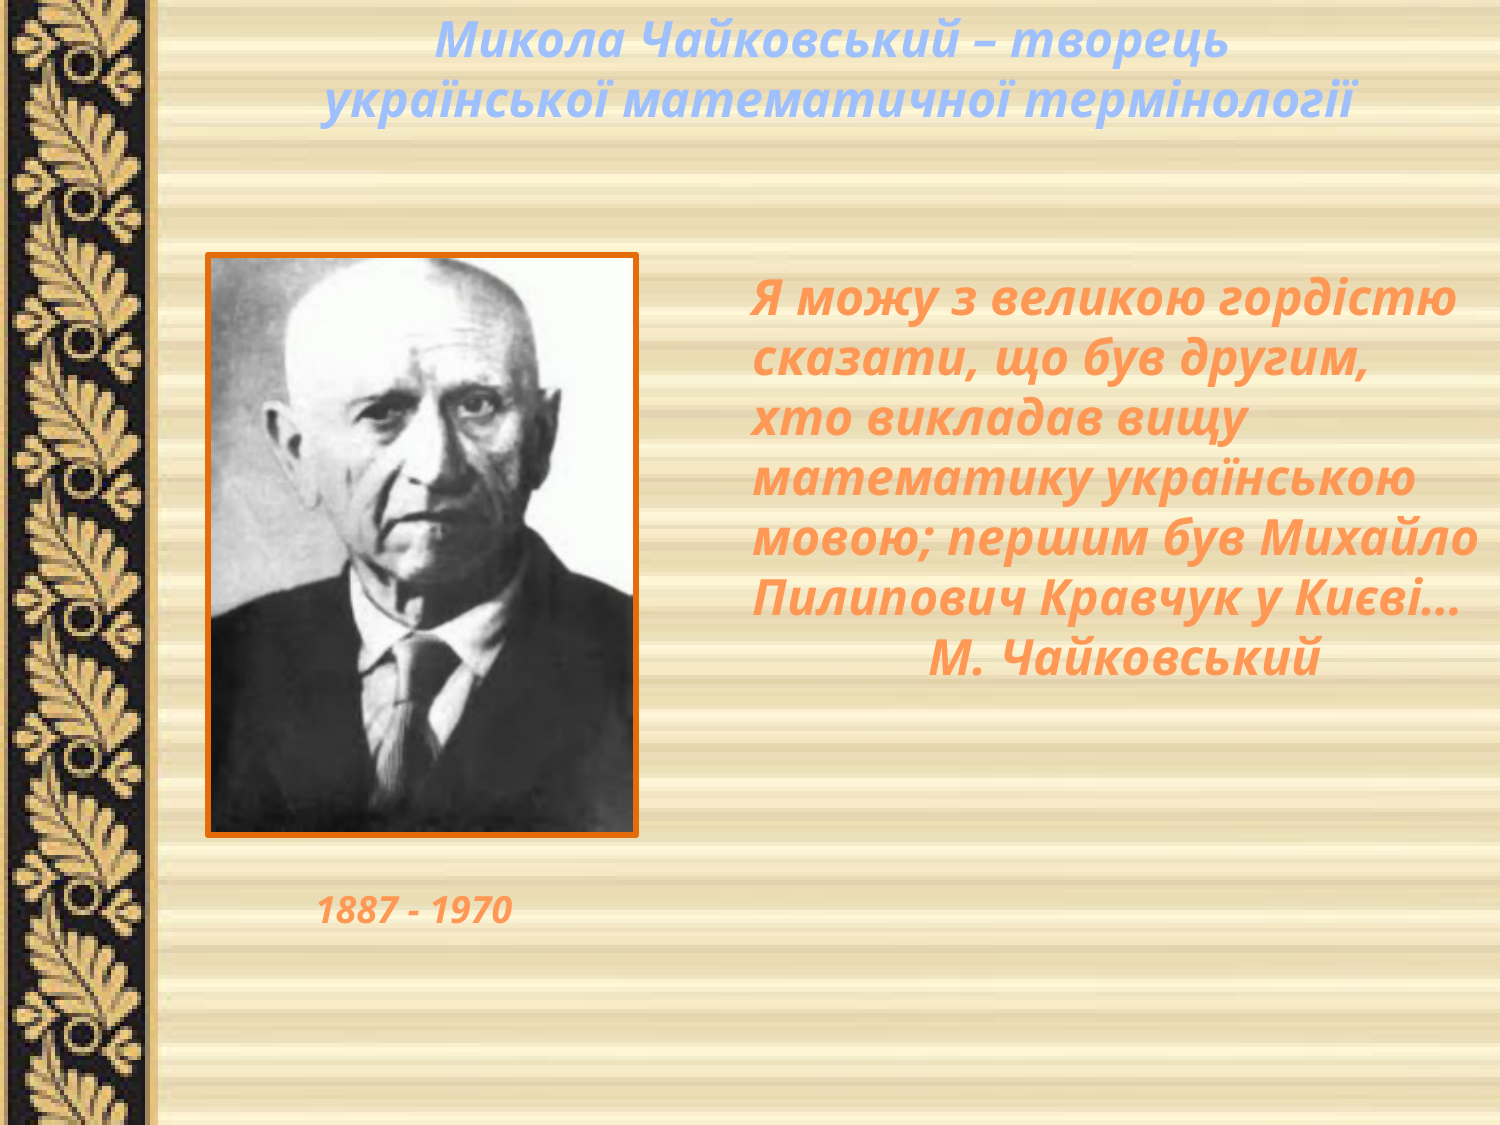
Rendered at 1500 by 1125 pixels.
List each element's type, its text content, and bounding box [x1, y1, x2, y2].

picture [0, 0, 1500, 1125]
text_box Микола Чайковський – творець української математичної термінології [309, 0, 1370, 135]
text_box 1887 - 1970 [300, 878, 528, 939]
text_box Я можу з великою гордістю сказати, що був другим, хто викладав вищу математику українською мовою; першим був Михайло Пилипович Кравчук у Києві… М. Чайковський [738, 257, 1500, 693]
